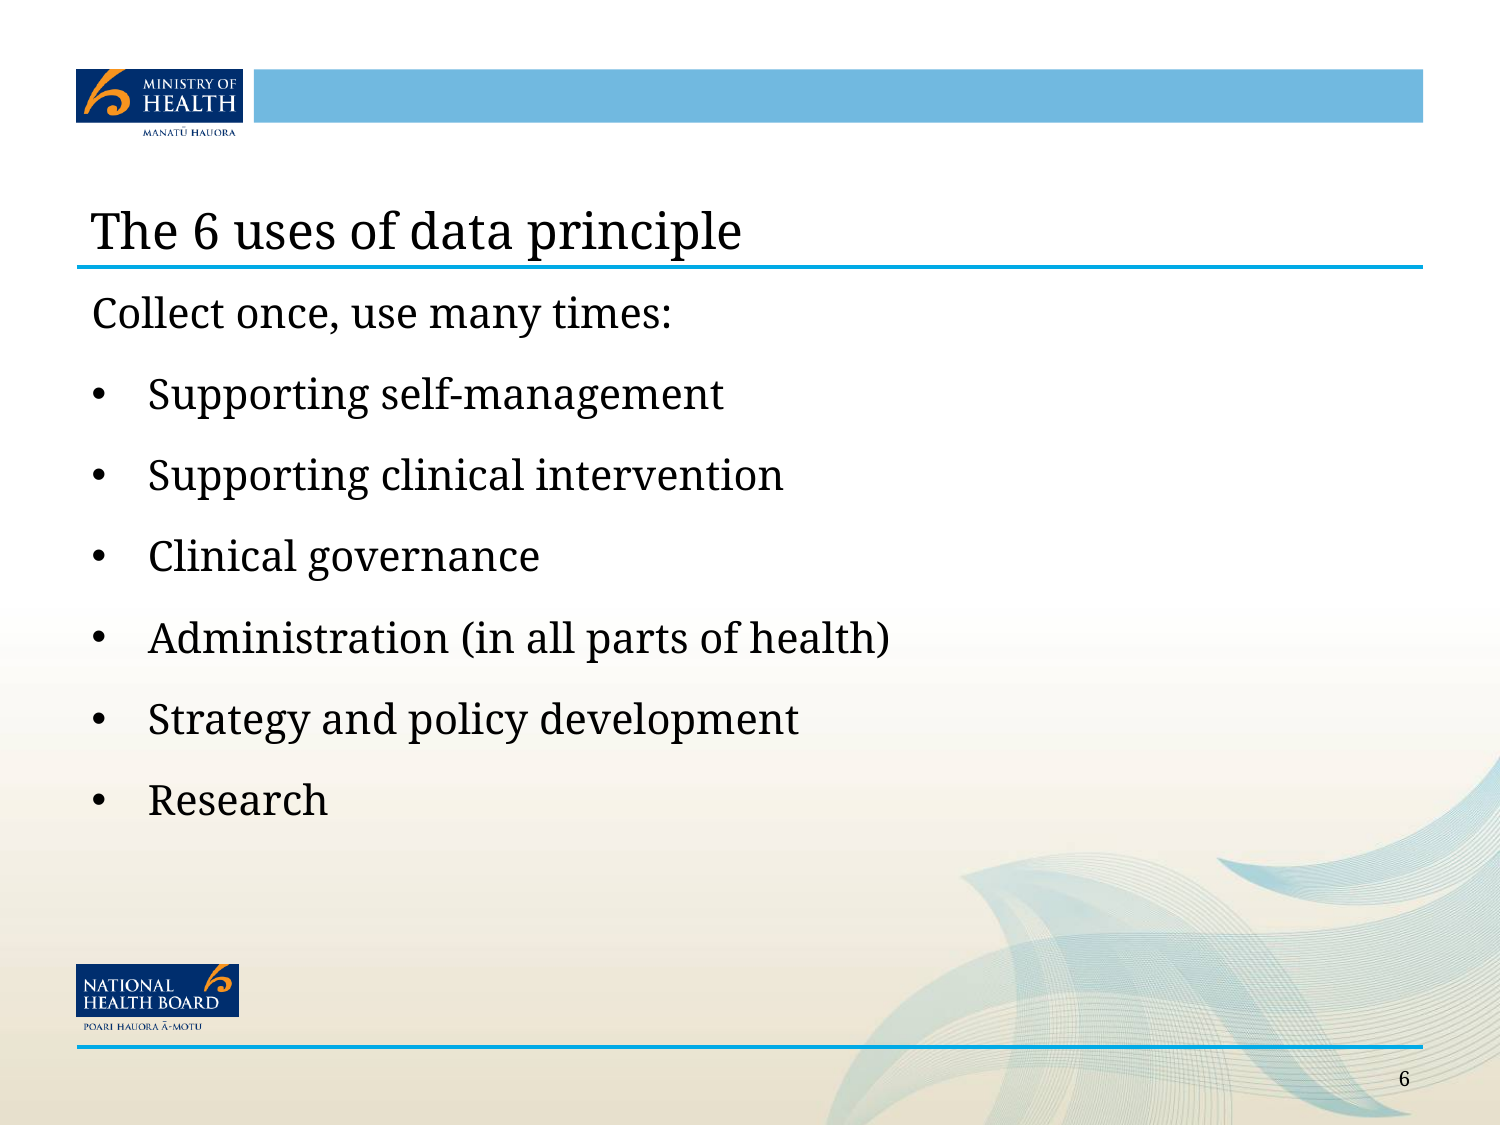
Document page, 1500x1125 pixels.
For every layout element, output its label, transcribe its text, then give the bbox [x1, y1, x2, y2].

list Collect once, use many times: Supporting self-management Supporting clinical intervention Clinical governance Administration (in all parts of health) Strategy and policy development Research [76, 278, 1427, 1022]
picture [76, 69, 243, 136]
title The 6 uses of data principle [75, 137, 1425, 268]
slide_number 6 [1074, 1058, 1425, 1103]
picture [0, 350, 1500, 1125]
